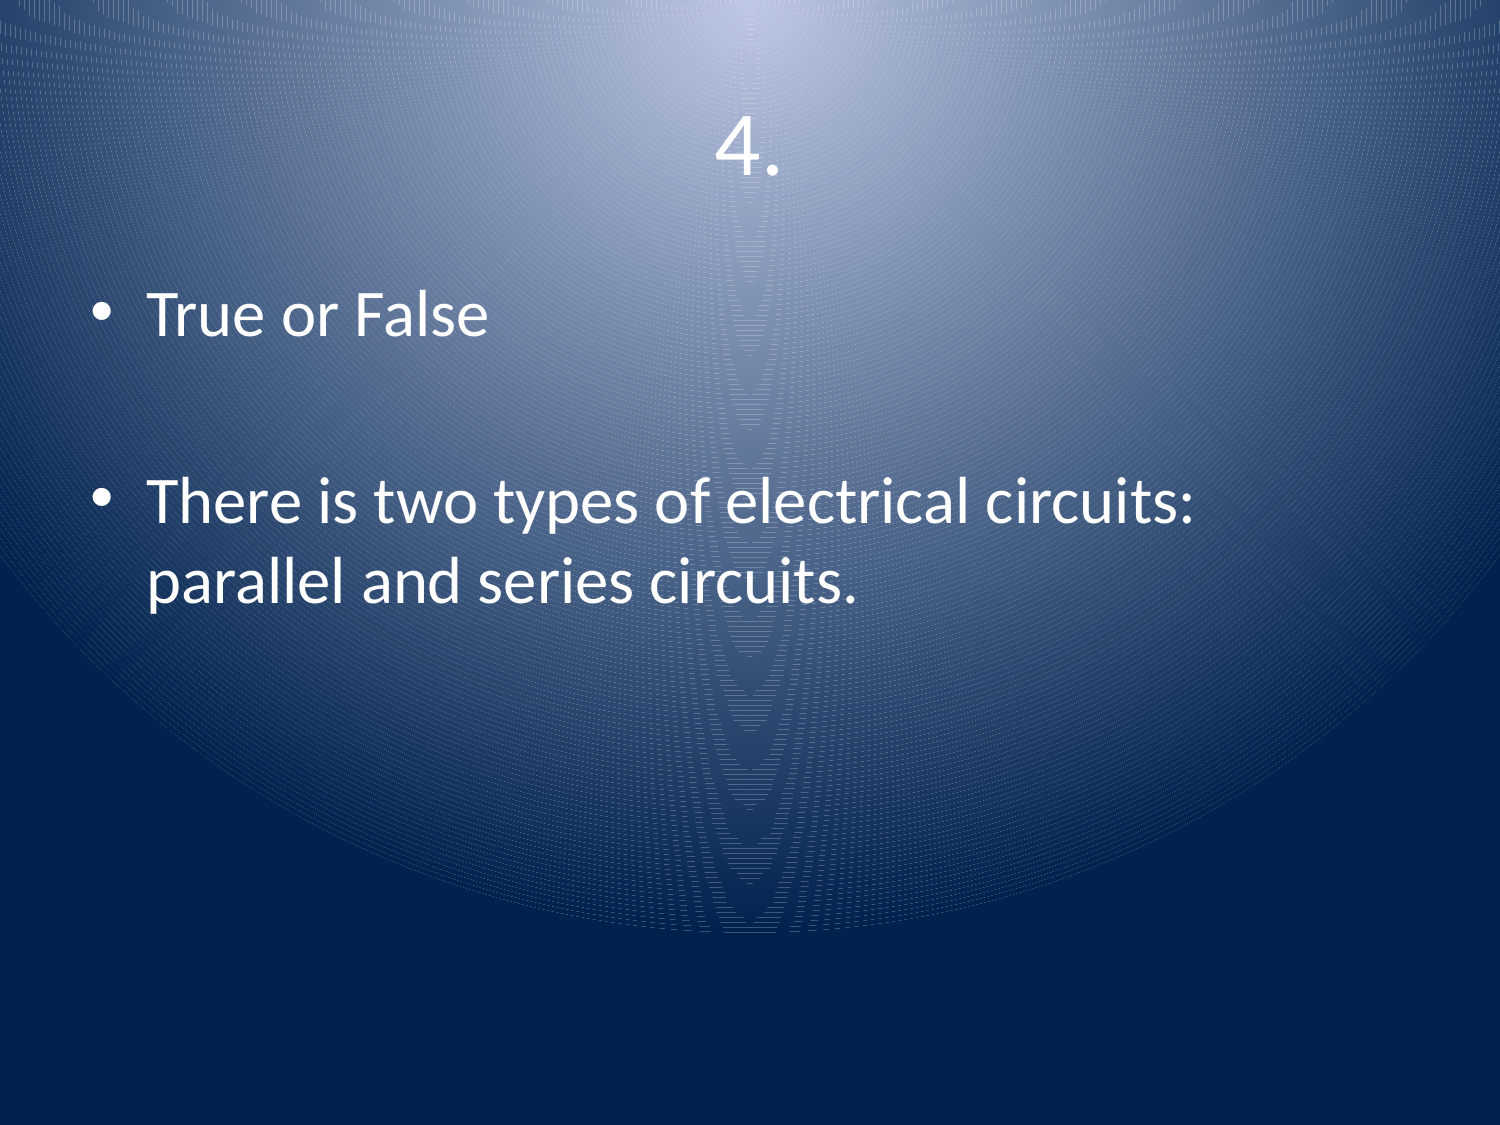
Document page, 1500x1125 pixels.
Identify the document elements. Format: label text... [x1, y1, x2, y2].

title 4. [75, 45, 1425, 233]
list True or False There is two types of electrical circuits: parallel and series circuits. [75, 262, 1425, 1005]
